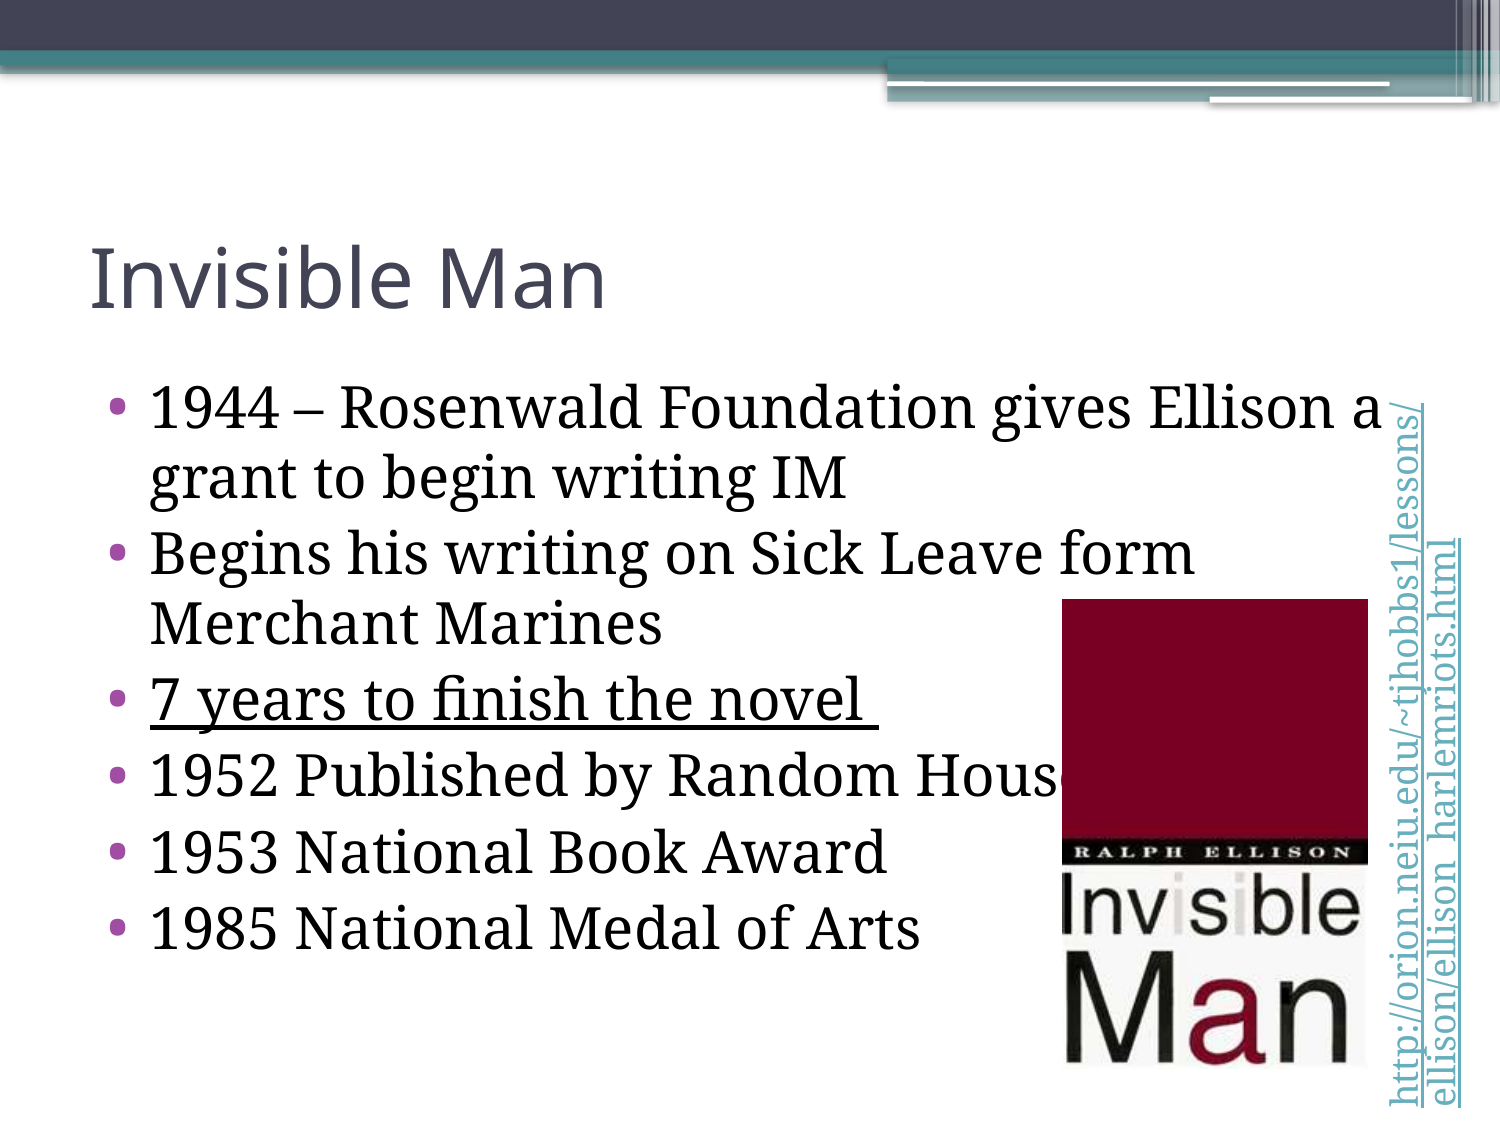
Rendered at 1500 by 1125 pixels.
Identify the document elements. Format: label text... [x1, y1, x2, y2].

text_box http://orion.neiu.edu/~tjhobbs1/lessons/ellison/ellison_harlemriots.html [1373, 372, 1439, 1123]
list 1944 – Rosenwald Foundation gives Ellison a grant to begin writing IM Begins his writing on Sick Leave form Merchant Marines 7 years to finish the novel 1952 Published by Random House 1953 National Book Award 1985 National Medal of Arts [75, 362, 1425, 1072]
picture [1062, 599, 1368, 1069]
title Invisible Man [75, 187, 1425, 362]
